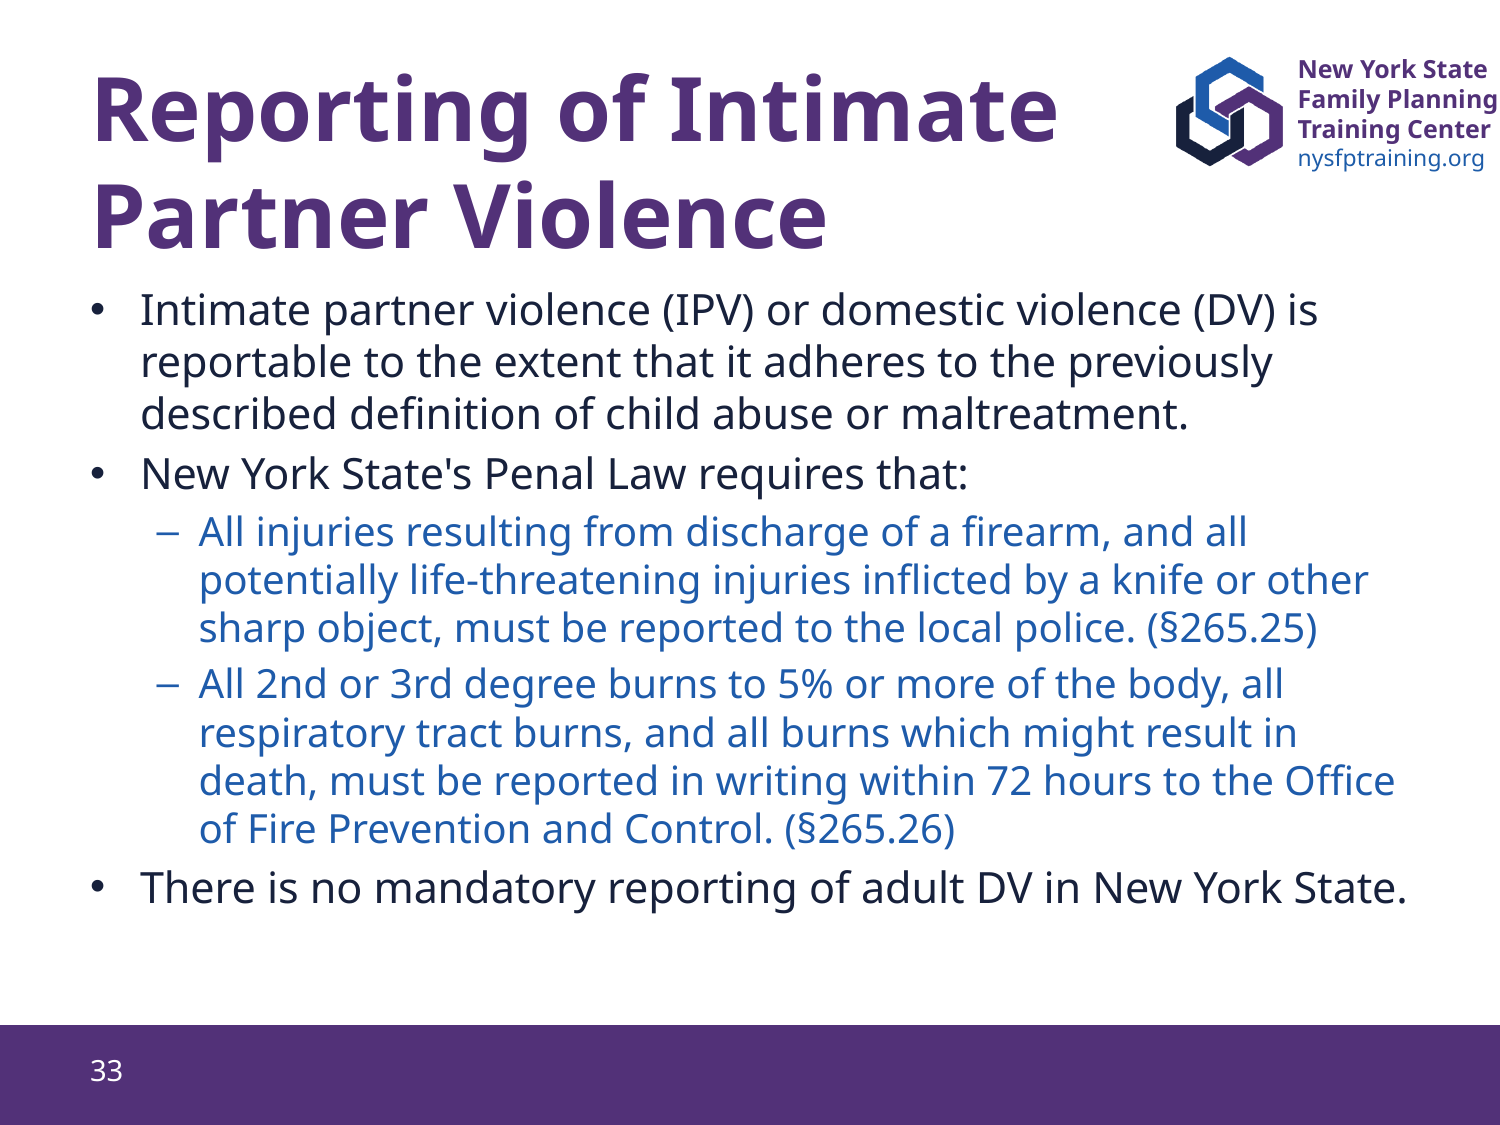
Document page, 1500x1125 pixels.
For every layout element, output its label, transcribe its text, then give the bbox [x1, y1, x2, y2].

slide_number 33 [75, 1042, 285, 1103]
picture [1175, 55, 1284, 168]
title Reporting of Intimate Partner Violence [75, 45, 1163, 275]
list Intimate partner violence (IPV) or domestic violence (DV) is reportable to the extent that it adheres to the previously described definition of child abuse or maltreatment. New York State's Penal Law requires that: All injuries resulting from discharge of a firearm, and all potentially life-threatening injuries inflicted by a knife or other sharp object, must be reported to the local police. (§265.25) All 2nd or 3rd degree burns to 5% or more of the body, all respiratory tract burns, and all burns which might result in death, must be reported in writing within 72 hours to the Office of Fire Prevention and Control. (§265.26) There is no mandatory reporting of adult DV in New York State. [75, 275, 1425, 975]
